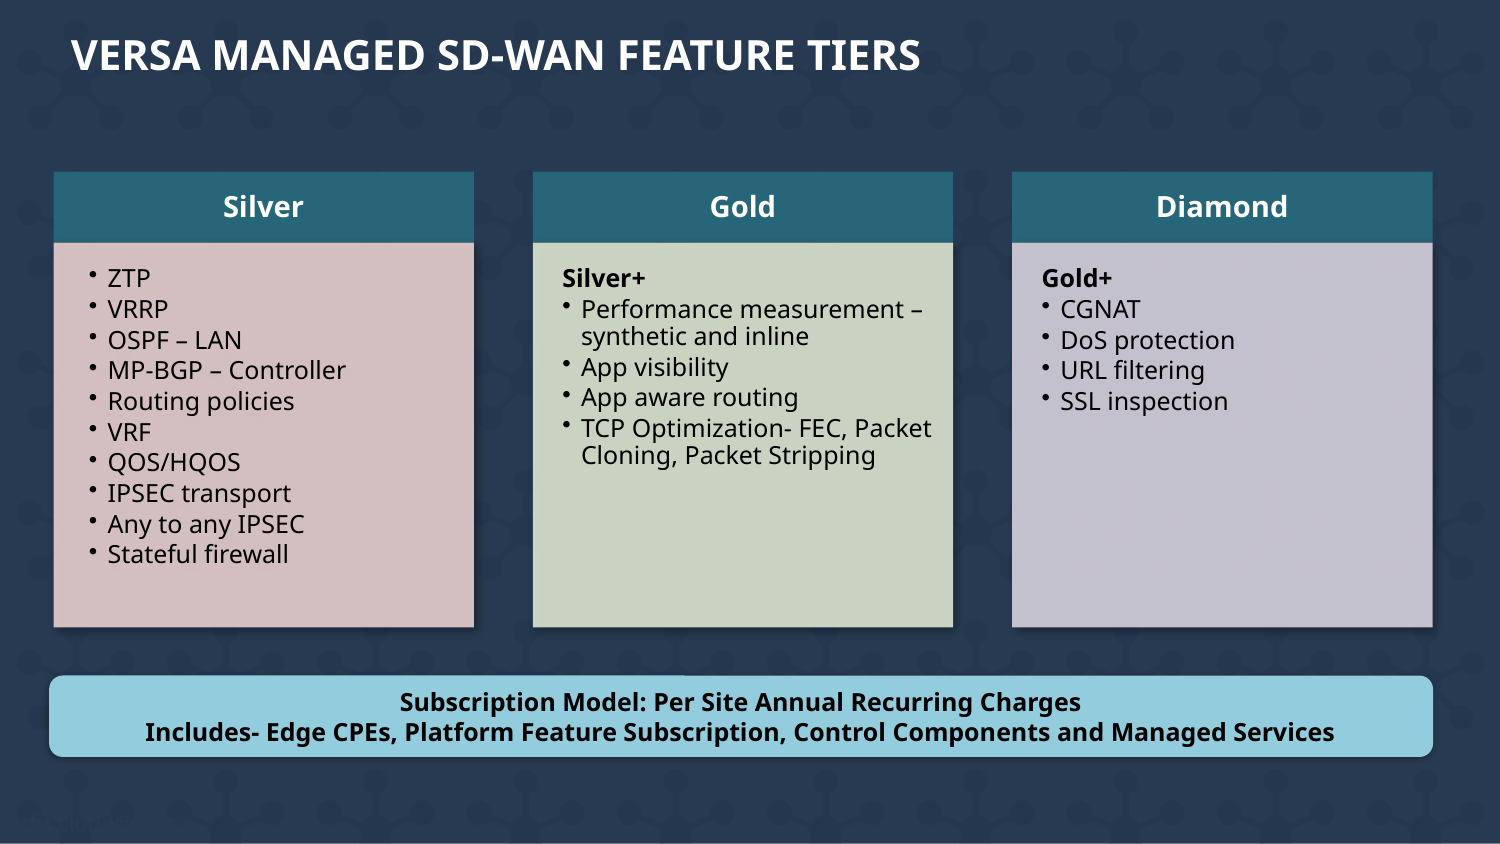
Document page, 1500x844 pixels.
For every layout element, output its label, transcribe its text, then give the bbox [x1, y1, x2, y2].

title VERSA MANAGED SD-WAN FEATURE tierS [40, 12, 1278, 89]
text_box Subscription Model: Per Site Annual Recurring Charges Includes- Edge CPEs, Platform Feature Subscription, Control Components and Managed Services [45, 672, 1437, 761]
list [52, 167, 1434, 632]
